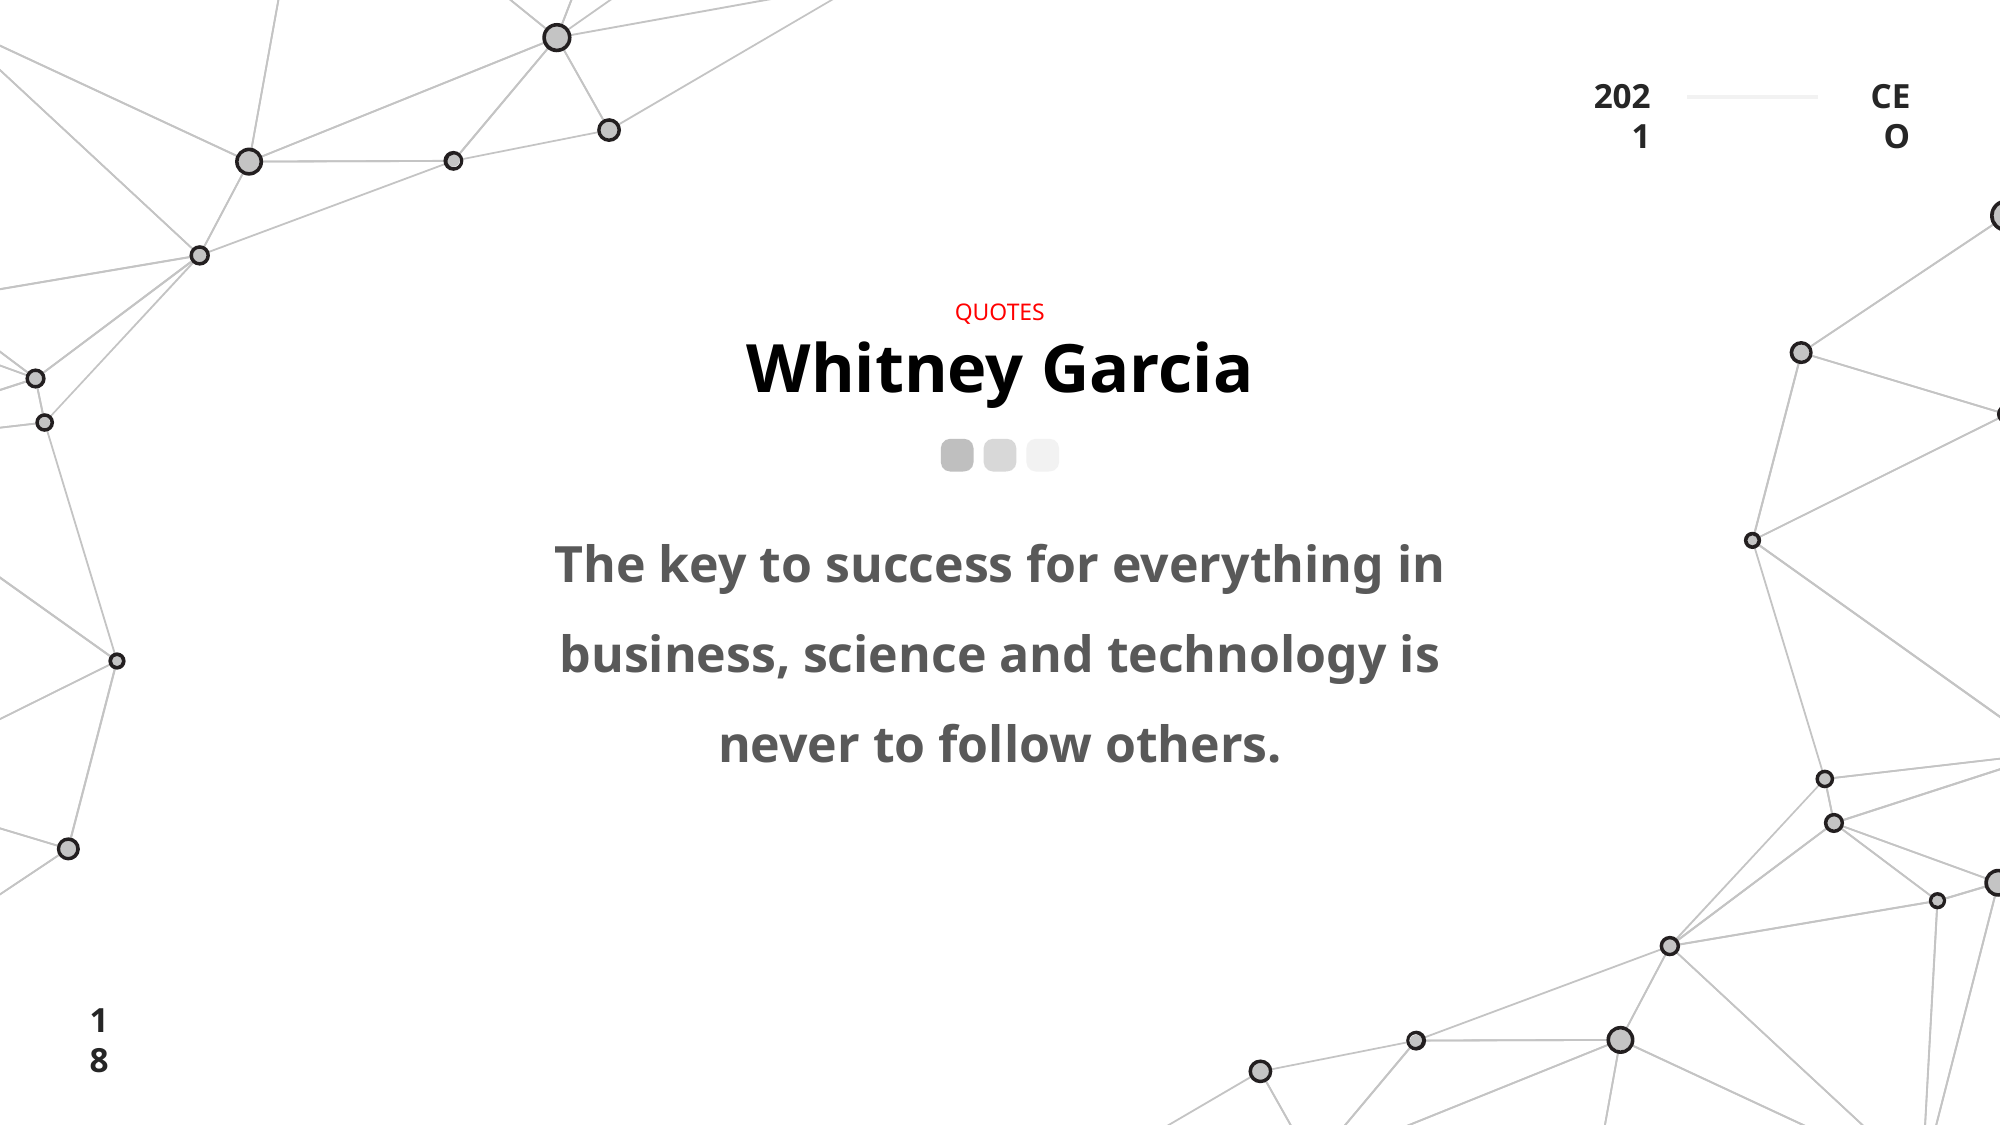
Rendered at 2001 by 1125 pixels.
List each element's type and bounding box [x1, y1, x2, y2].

text_box [999, 0, 2000, 1125]
text_box [0, 0, 870, 1125]
text_box [444, 289, 1555, 772]
